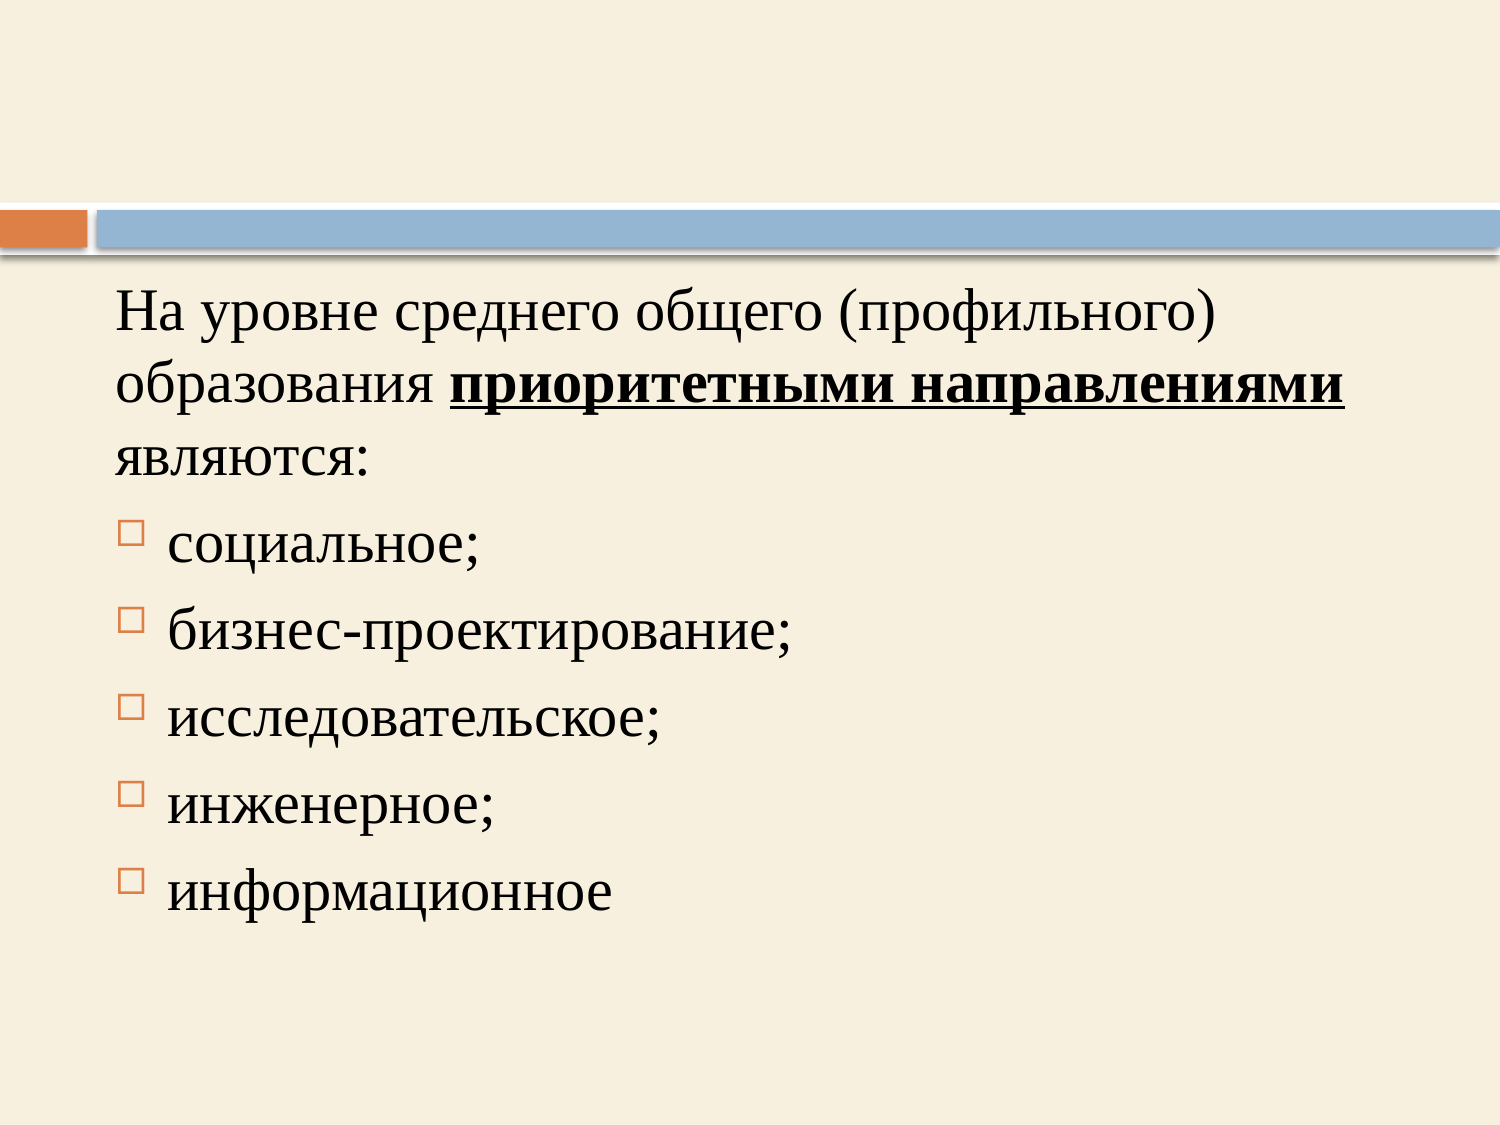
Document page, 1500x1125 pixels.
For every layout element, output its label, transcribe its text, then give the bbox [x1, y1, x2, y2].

list На уровне среднего общего (профильного) образования приоритетными направлениями являются: социальное; бизнес-проектирование; исследовательское; инженерное; информационное [100, 262, 1438, 1000]
